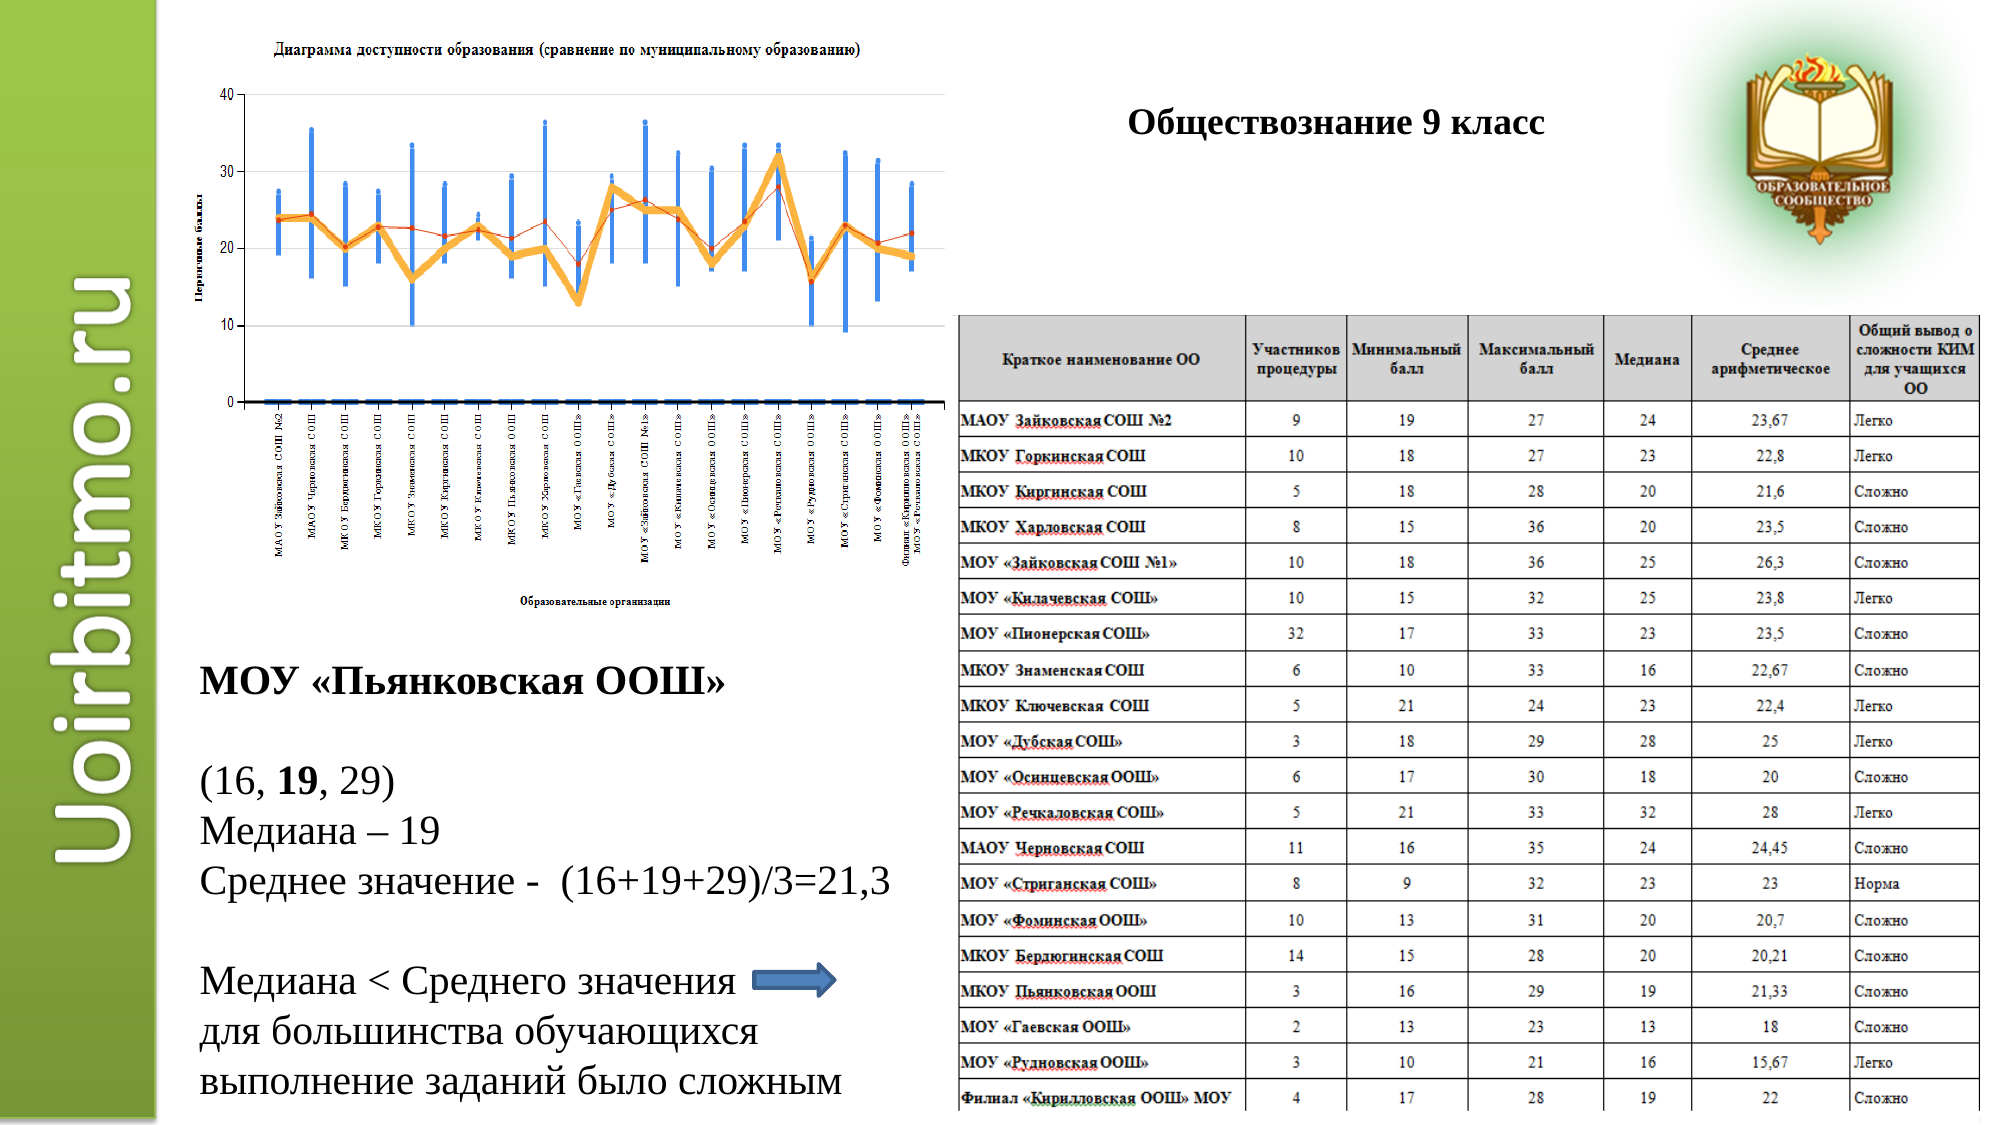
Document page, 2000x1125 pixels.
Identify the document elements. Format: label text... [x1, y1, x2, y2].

picture [0, 0, 2000, 1125]
text_box [752, 962, 837, 998]
text_box Обществознание 9 класс [1070, 89, 1603, 150]
text_box МОУ «Пьянковская ООШ» (16, 19, 29) Медиана – 19 Среднее значение - (16+19+29)/3=21,3 Медиана < Среднего значения для большинства обучающихся выполнение заданий было сложным [184, 645, 929, 1111]
